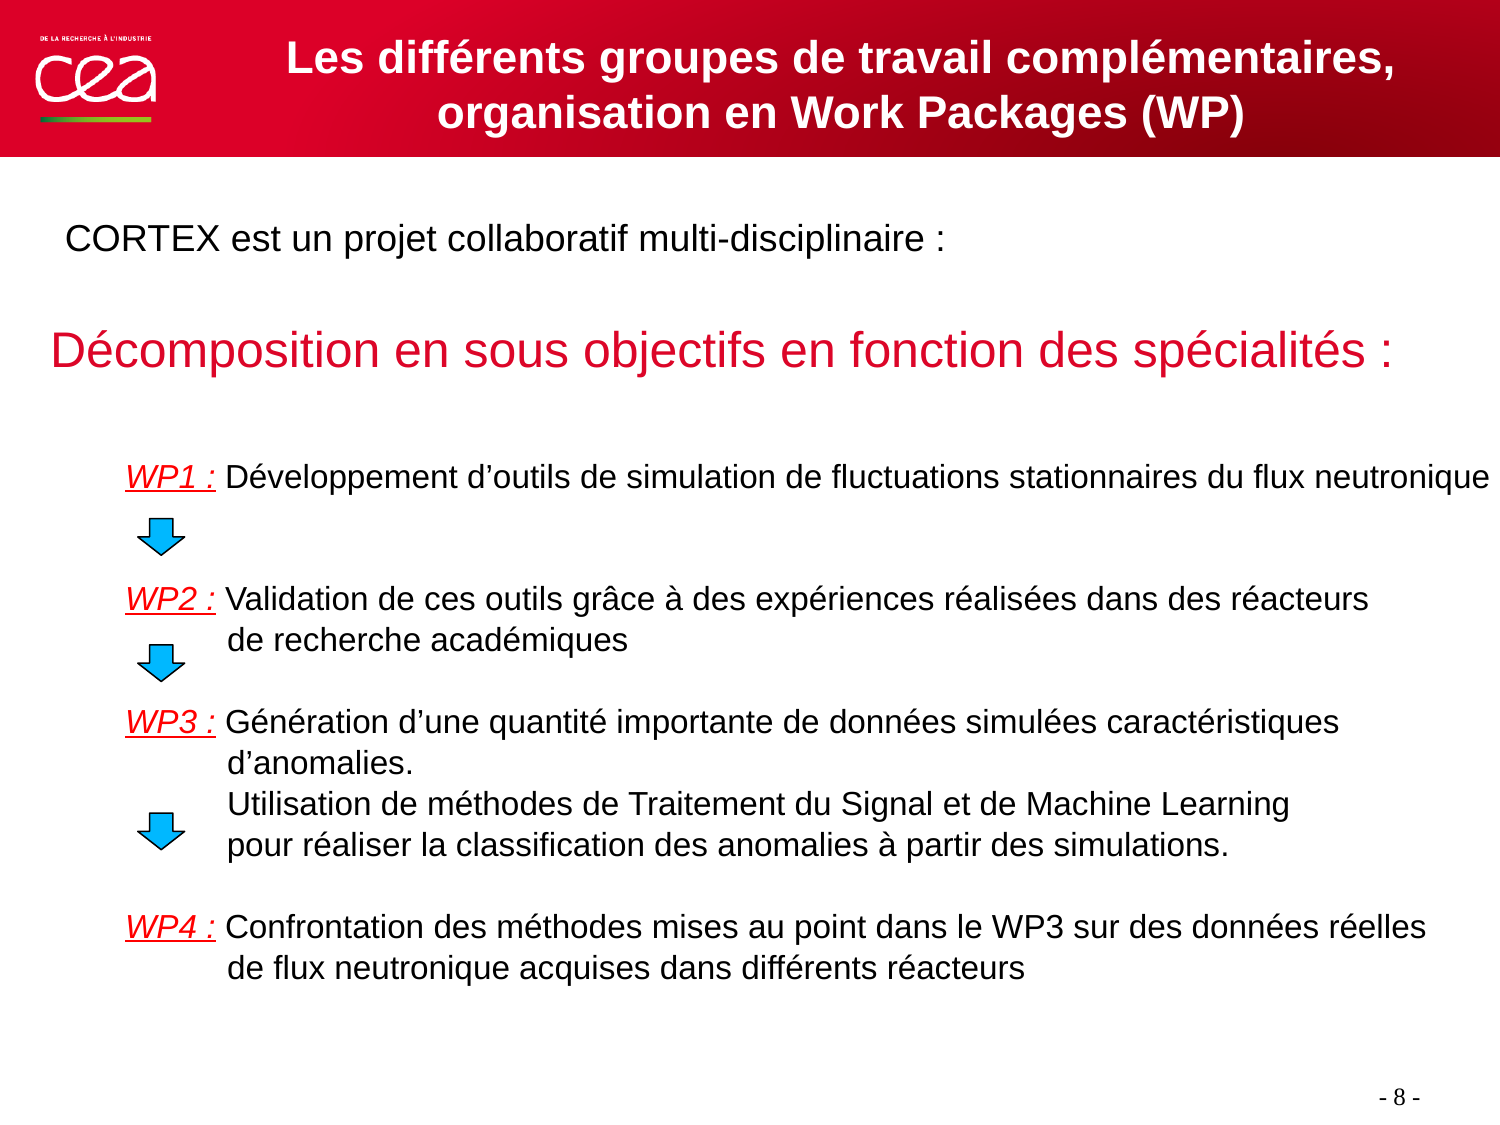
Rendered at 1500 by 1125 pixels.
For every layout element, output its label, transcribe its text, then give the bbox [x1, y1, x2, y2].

picture [0, 0, 1500, 157]
list Décomposition en sous objectifs en fonction des spécialités : WP1 : Développement d’outils de simulation de fluctuations stationnaires du flux neutronique WP2 : Validation de ces outils grâce à des expériences réalisées dans des réacteurs de recherche académiques WP3 : Génération d’une quantité importante de données simulées caractéristiques d’anomalies. Utilisation de méthodes de Traitement du Signal et de Machine Learning pour réaliser la classification des anomalies à partir des simulations. WP4 : Confrontation des méthodes mises au point dans le WP3 sur des données réelles de flux neutronique acquises dans différents réacteurs [50, 317, 1500, 1031]
text_box CORTEX est un projet collaboratif multi-disciplinaire : [49, 206, 1316, 267]
text_box [137, 813, 185, 850]
title Les différents groupes de travail complémentaires, organisation en Work Packages (WP) [247, 8, 1435, 158]
text_box [137, 644, 185, 682]
text_box [137, 518, 185, 556]
text_box P- 8 - [1367, 1072, 1500, 1118]
